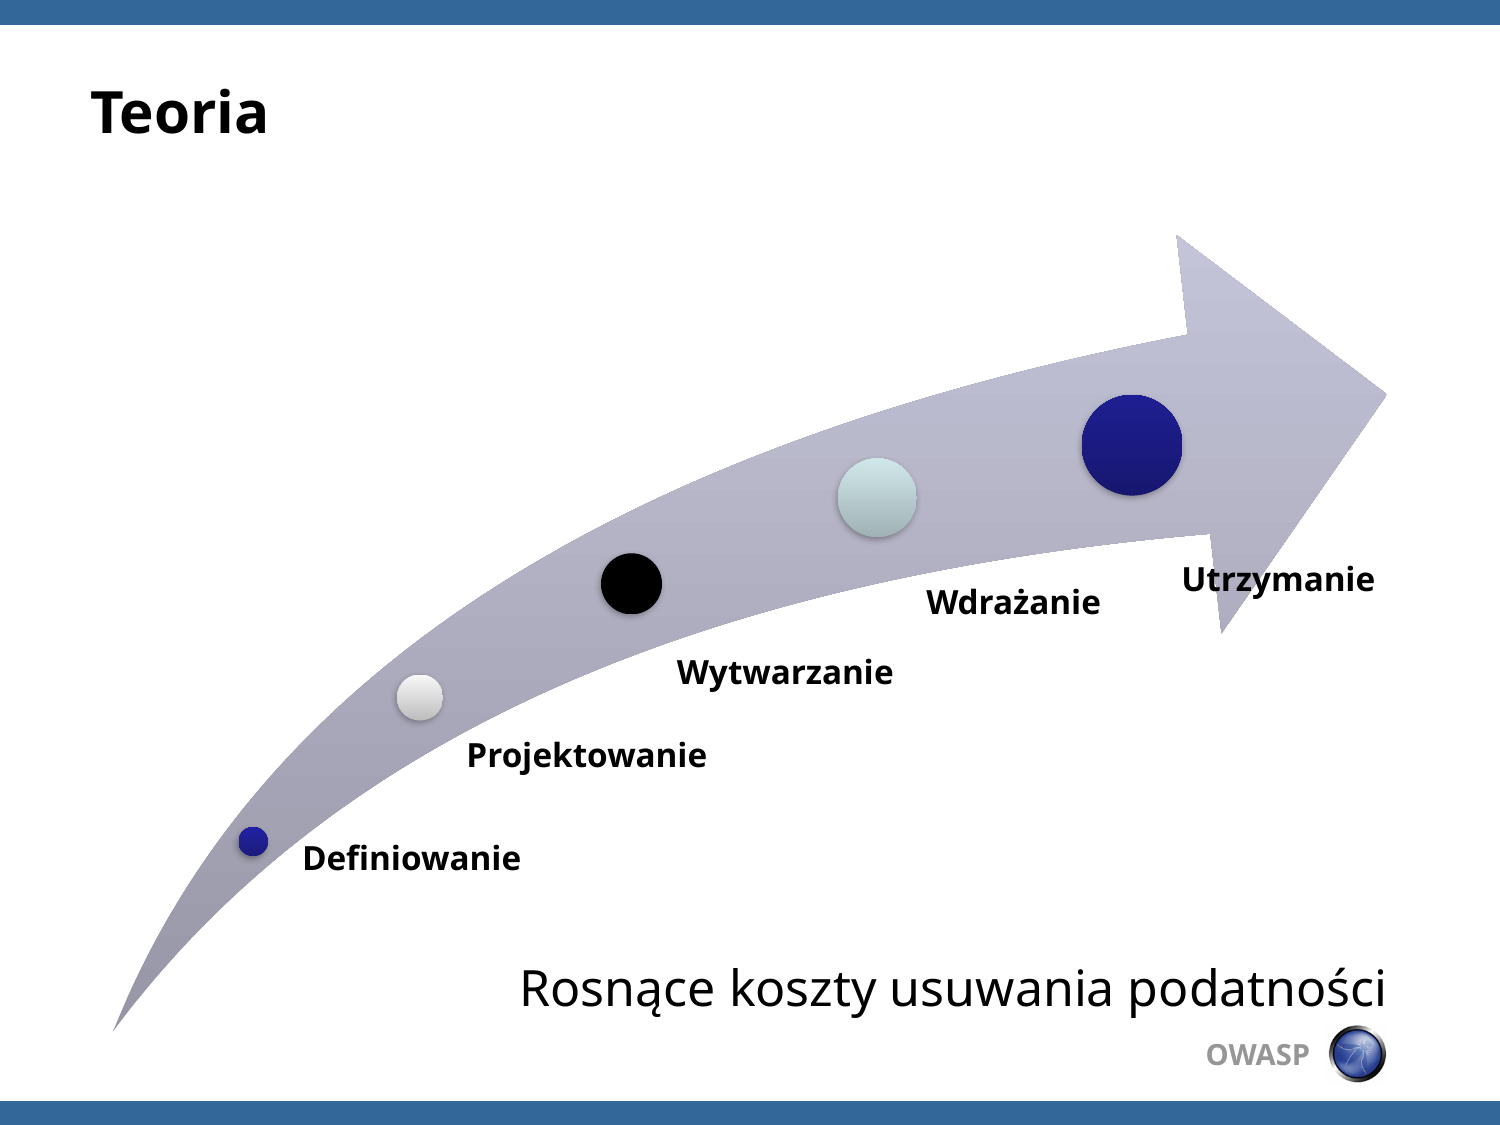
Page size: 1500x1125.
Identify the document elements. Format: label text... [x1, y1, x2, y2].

picture [1325, 1032, 1388, 1083]
title Teoria [74, 44, 1426, 176]
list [49, 234, 1451, 1032]
